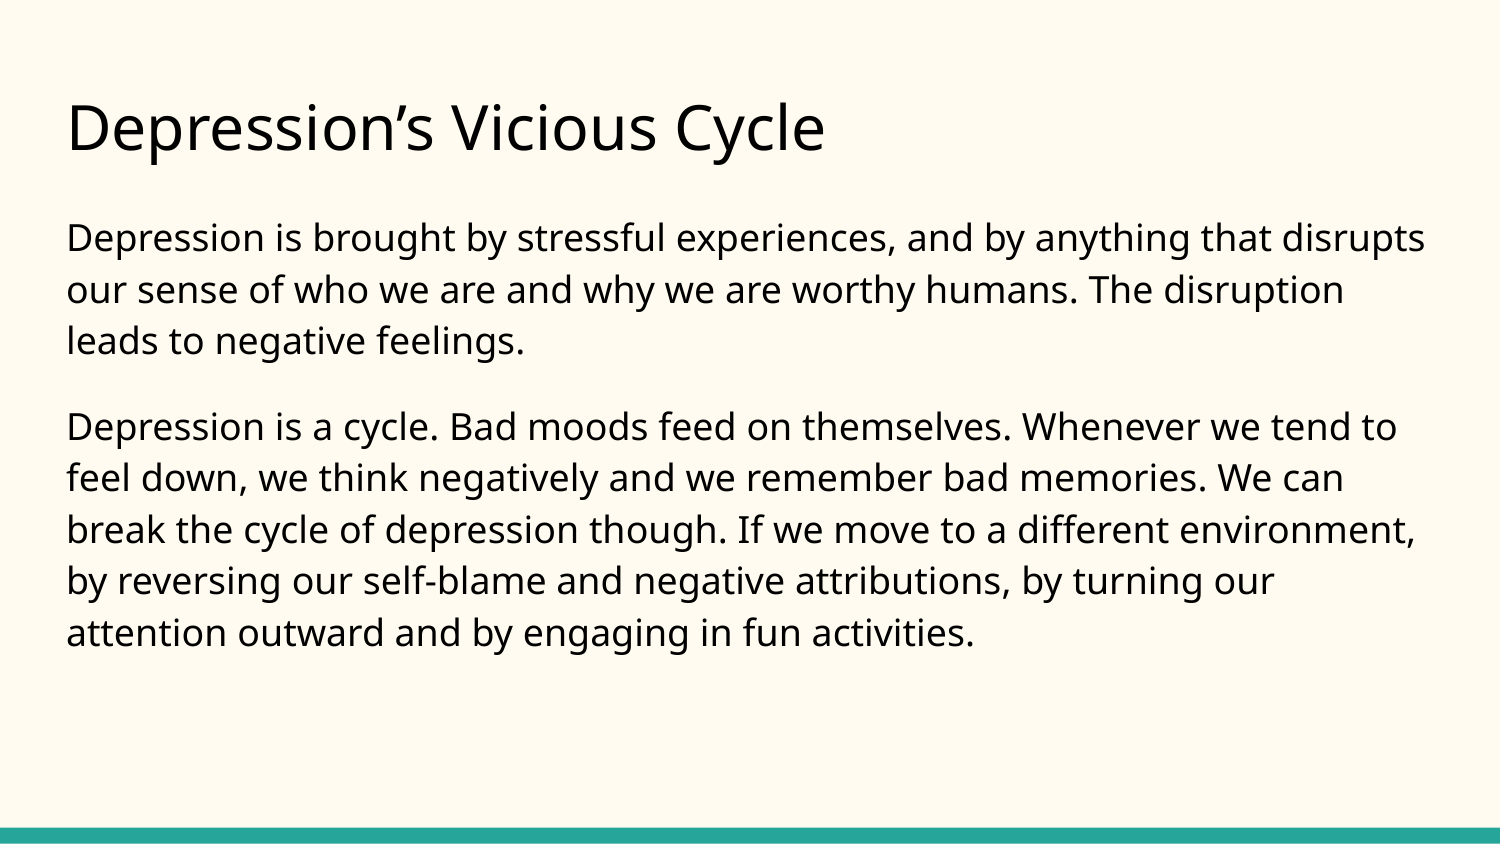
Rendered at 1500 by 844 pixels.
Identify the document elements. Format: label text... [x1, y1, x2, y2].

title Depression’s Vicious Cycle [51, 72, 1449, 174]
list Depression is brought by stressful experiences, and by anything that disrupts our sense of who we are and why we are worthy humans. The disruption leads to negative feelings. Depression is a cycle. Bad moods feed on themselves. Whenever we tend to feel down, we think negatively and we remember bad memories. We can break the cycle of depression though. If we move to a different environment, by reversing our self-blame and negative attributions, by turning our attention outward and by engaging in fun activities. [51, 192, 1449, 750]
